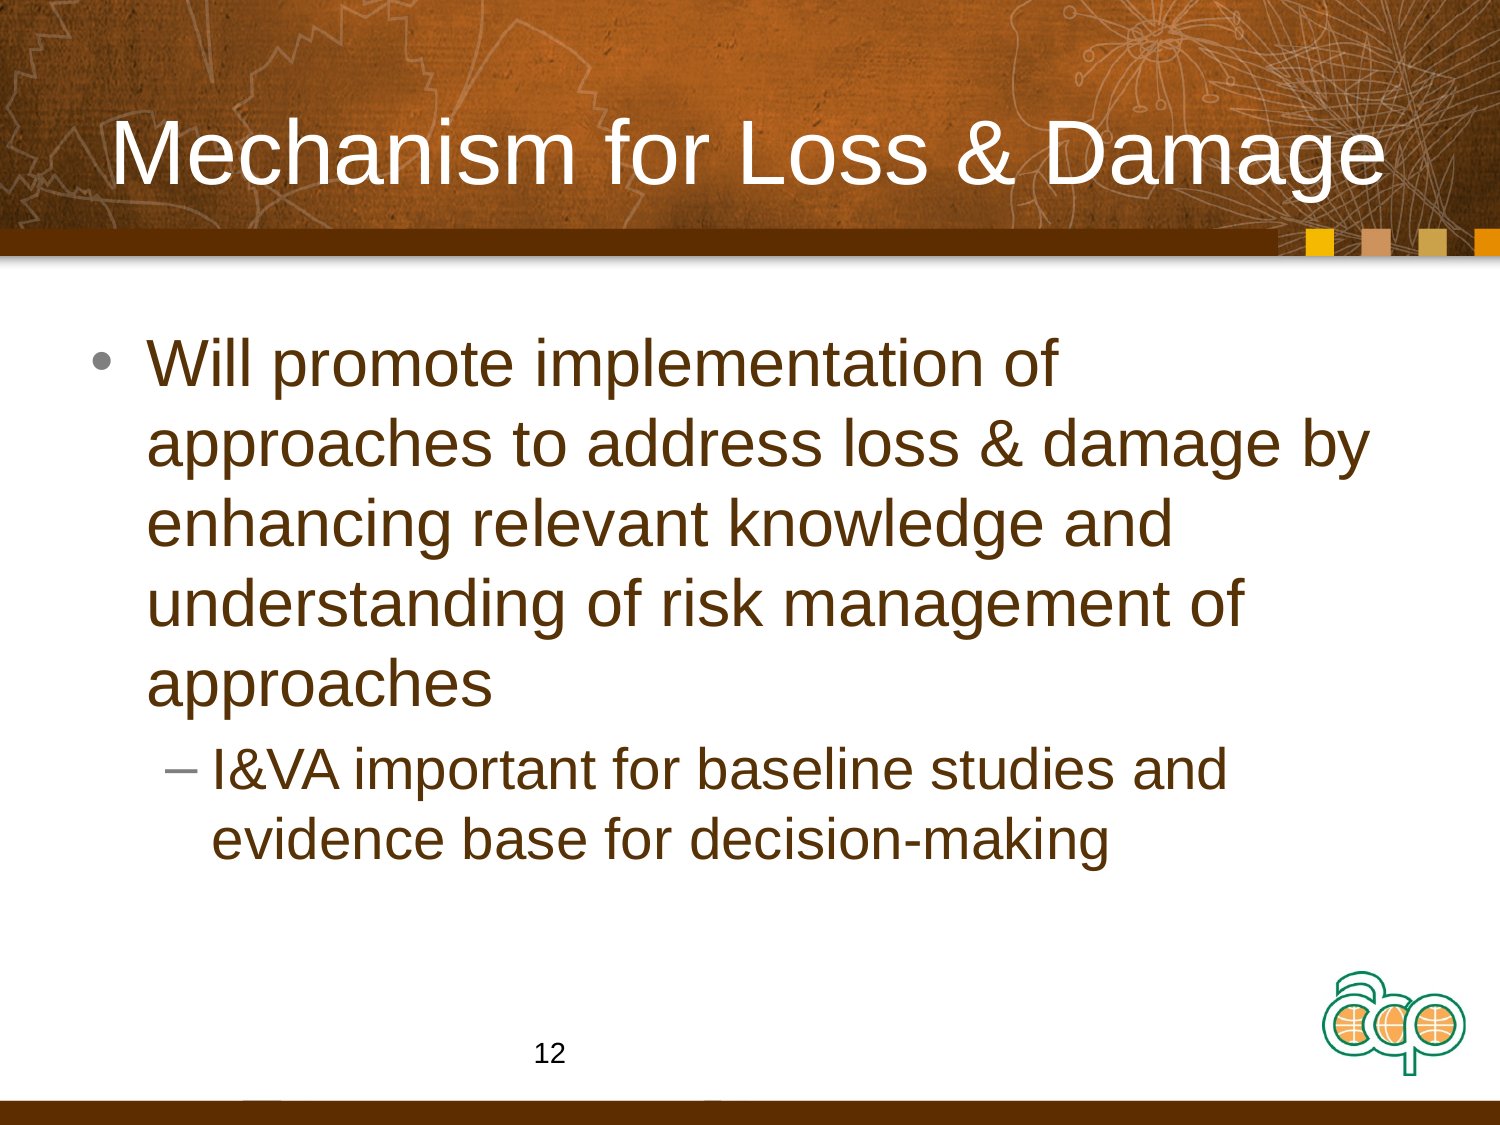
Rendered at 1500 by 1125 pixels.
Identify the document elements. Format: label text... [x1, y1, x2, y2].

slide_number 12 [518, 1027, 869, 1071]
title Mechanism for Loss & Damage [74, 62, 1426, 234]
list Will promote implementation of approaches to address loss & damage by enhancing relevant knowledge and understanding of risk management of approaches I&VA important for baseline studies and evidence base for decision-making [74, 312, 1438, 588]
picture [0, 0, 1500, 1125]
